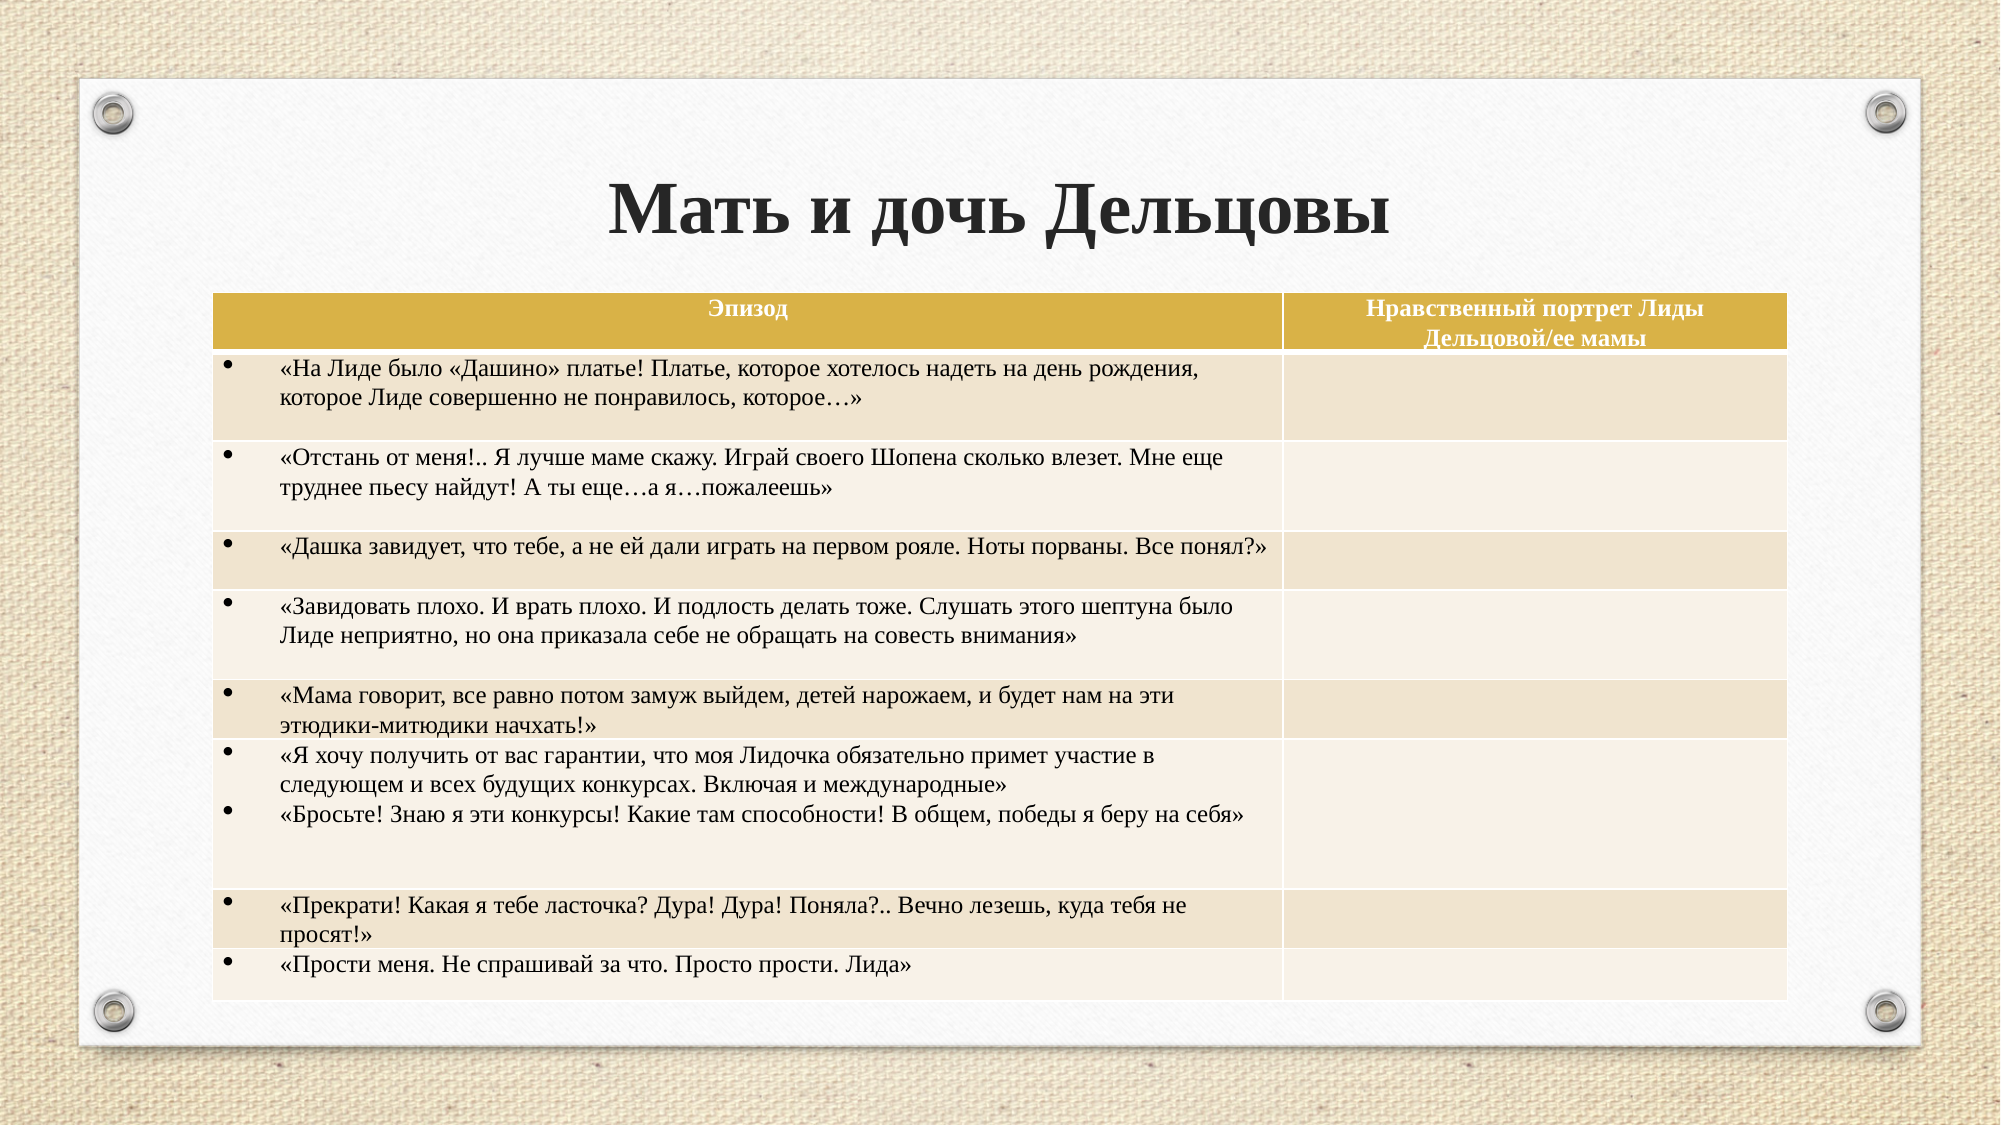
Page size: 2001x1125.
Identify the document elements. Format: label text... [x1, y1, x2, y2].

title Мать и дочь Дельцовы [212, 161, 1788, 246]
table_cell «Отстань от меня!.. Я лучше маме скажу. Играй своего Шопена сколько влезет. Мне еще труднее пьесу найдут! А ты еще…а я…пожалеешь» [213, 442, 1282, 530]
table_cell «Я хочу получить от вас гарантии, что моя Лидочка обязательно примет участие в следующем и всех будущих конкурсах. Включая и международные» «Бросьте! Знаю я эти конкурсы! Какие там способности! В общем, победы я беру на себя» [213, 740, 1282, 888]
picture [0, 0, 2001, 1125]
table_cell [1284, 949, 1787, 1000]
table_cell «Завидовать плохо. И врать плохо. И подлость делать тоже. Слушать этого шептуна было Лиде неприятно, но она приказала себе не обращать на совесть внимания» [213, 591, 1282, 679]
table_cell [1284, 890, 1787, 948]
table_cell [1284, 355, 1787, 440]
table_cell «Прекрати! Какая я тебе ласточка? Дура! Дура! Поняла?.. Вечно лезешь, куда тебя не просят!» [213, 890, 1282, 948]
table_cell «Мама говорит, все равно потом замуж выйдем, детей нарожаем, и будет нам на эти этюдики-митюдики начхать!» [213, 680, 1282, 738]
table_cell «Дашка завидует, что тебе, а не ей дали играть на первом рояле. Ноты порваны. Все понял?» [213, 532, 1282, 589]
table_header Эпизод [213, 293, 1282, 349]
table_cell [1284, 740, 1787, 888]
table_cell «Прости меня. Не спрашивай за что. Просто прости. Лида» [213, 949, 1282, 1000]
table_cell [1284, 442, 1787, 530]
table_cell «На Лиде было «Дашино» платье! Платье, которое хотелось надеть на день рождения, которое Лиде совершенно не понравилось, которое…» [213, 355, 1282, 440]
table_cell [1284, 591, 1787, 679]
table_header Нравственный портрет Лиды Дельцовой/ее мамы [1284, 293, 1787, 349]
table_cell [1284, 532, 1787, 589]
table_cell [1284, 680, 1787, 738]
